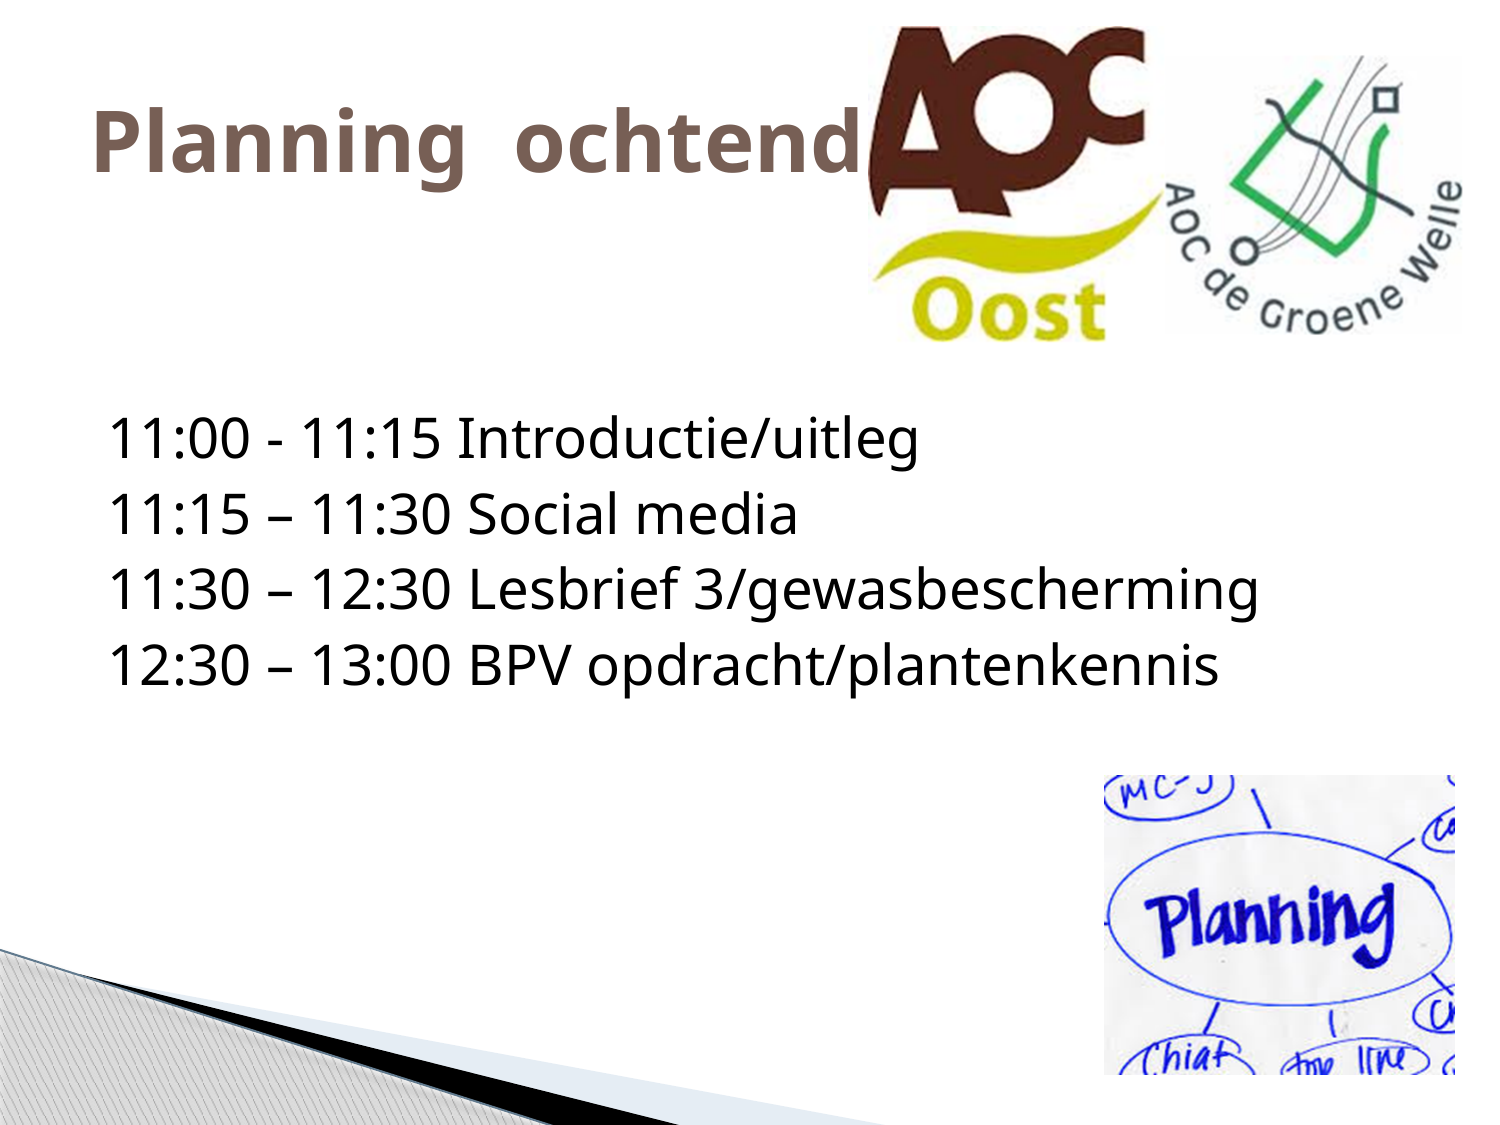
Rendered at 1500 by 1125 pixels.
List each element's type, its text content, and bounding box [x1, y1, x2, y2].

picture [867, 26, 1473, 365]
title Planning ochtend [75, 45, 862, 233]
picture [1104, 774, 1455, 1076]
list 11:00 - 11:15 Introductie/uitleg 11:15 – 11:30 Social media 11:30 – 12:30 Lesbrief 3/gewasbescherming 12:30 – 13:00 BPV opdracht/plantenkennis [75, 243, 1425, 986]
